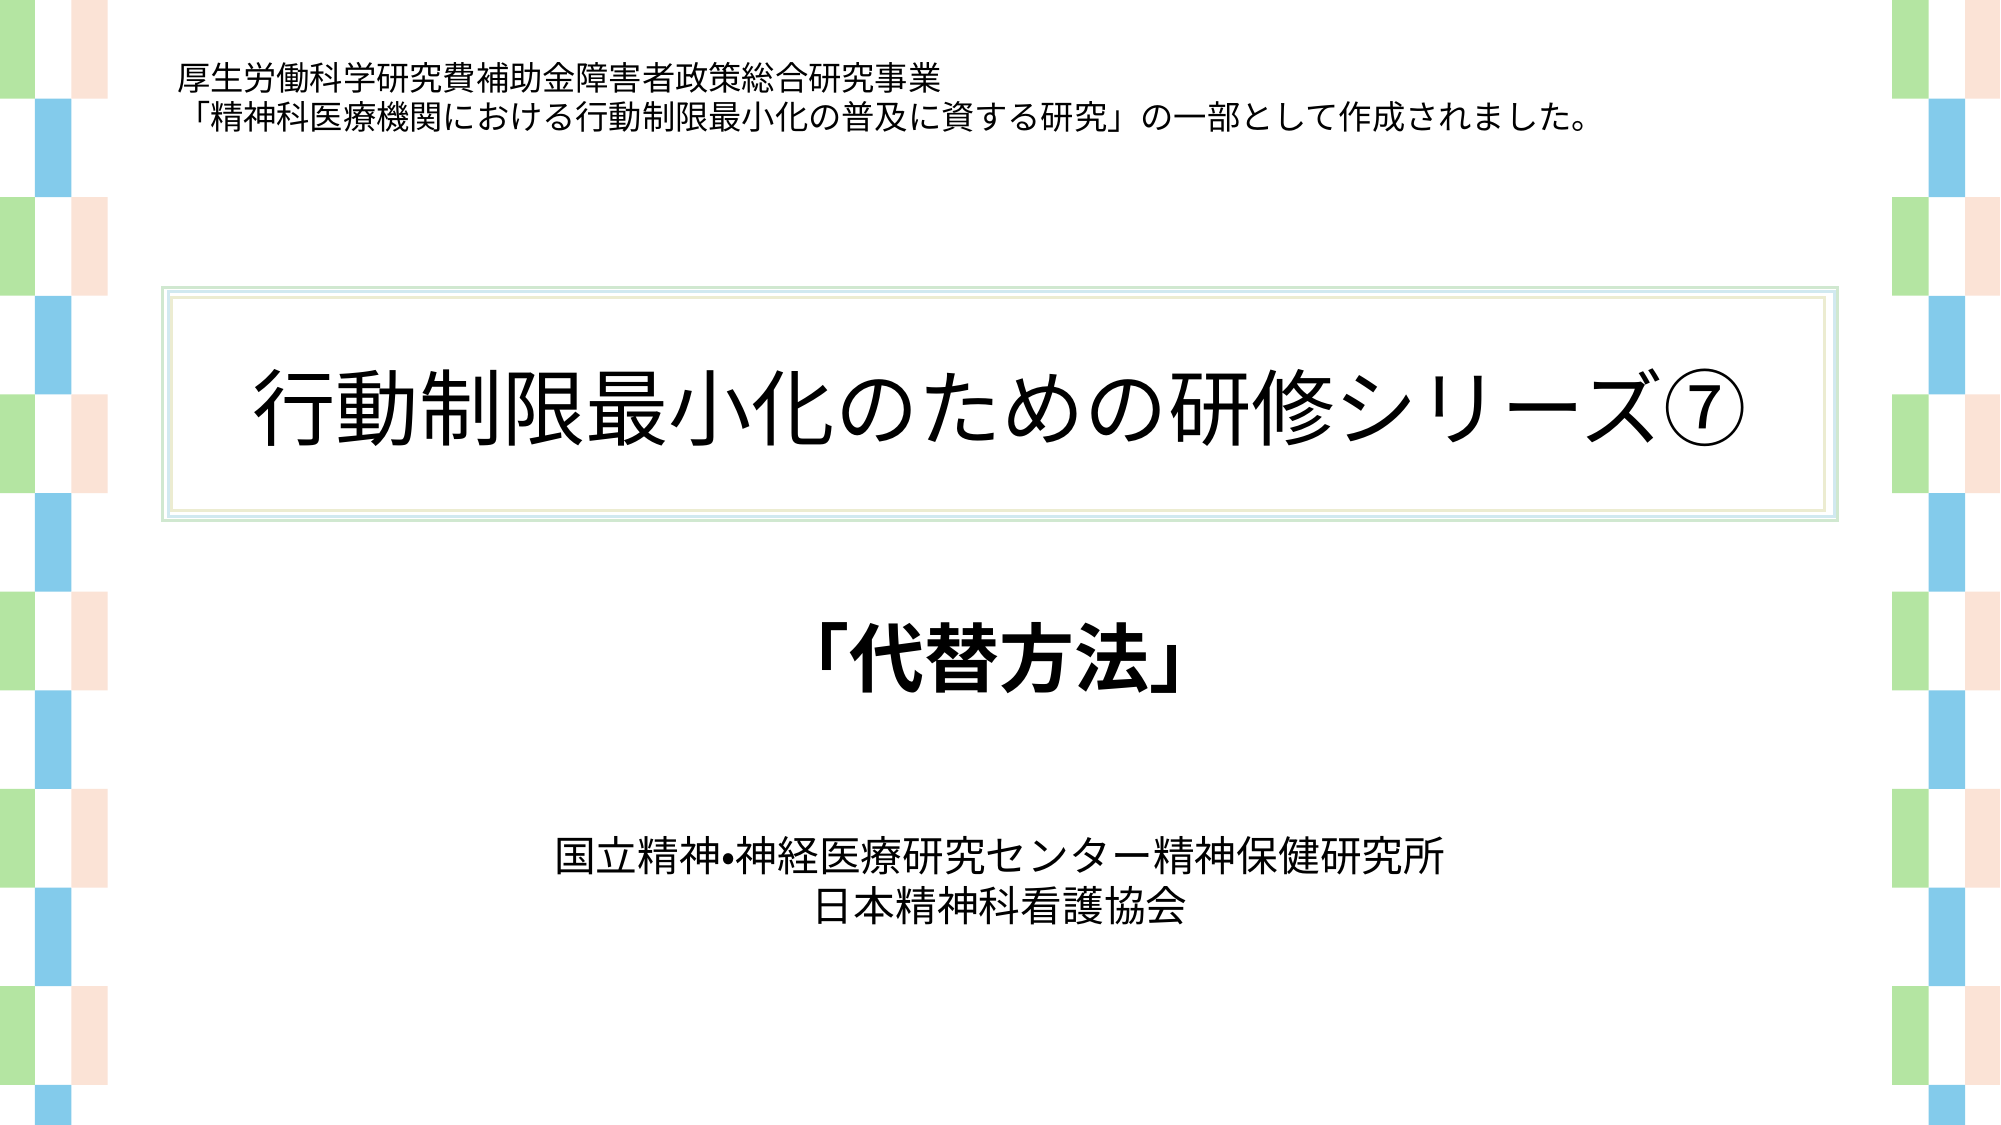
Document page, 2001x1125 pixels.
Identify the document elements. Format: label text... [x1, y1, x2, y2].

text_box 厚生労働科学研究費補助金障害者政策総合研究事業 「精神科医療機関における行動制限最小化の普及に資する研究」の一部として作成されました。 [162, 49, 1788, 144]
text_box 「代替方法」 [165, 604, 1835, 710]
text_box 国立精神・神経医療研究センター精神保健研究所 日本精神科看護協会 [311, 822, 1688, 938]
text_box [170, 296, 1826, 512]
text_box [1891, 0, 2000, 1125]
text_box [0, 0, 109, 1125]
text_box [167, 290, 1836, 518]
text_box [161, 286, 1839, 522]
